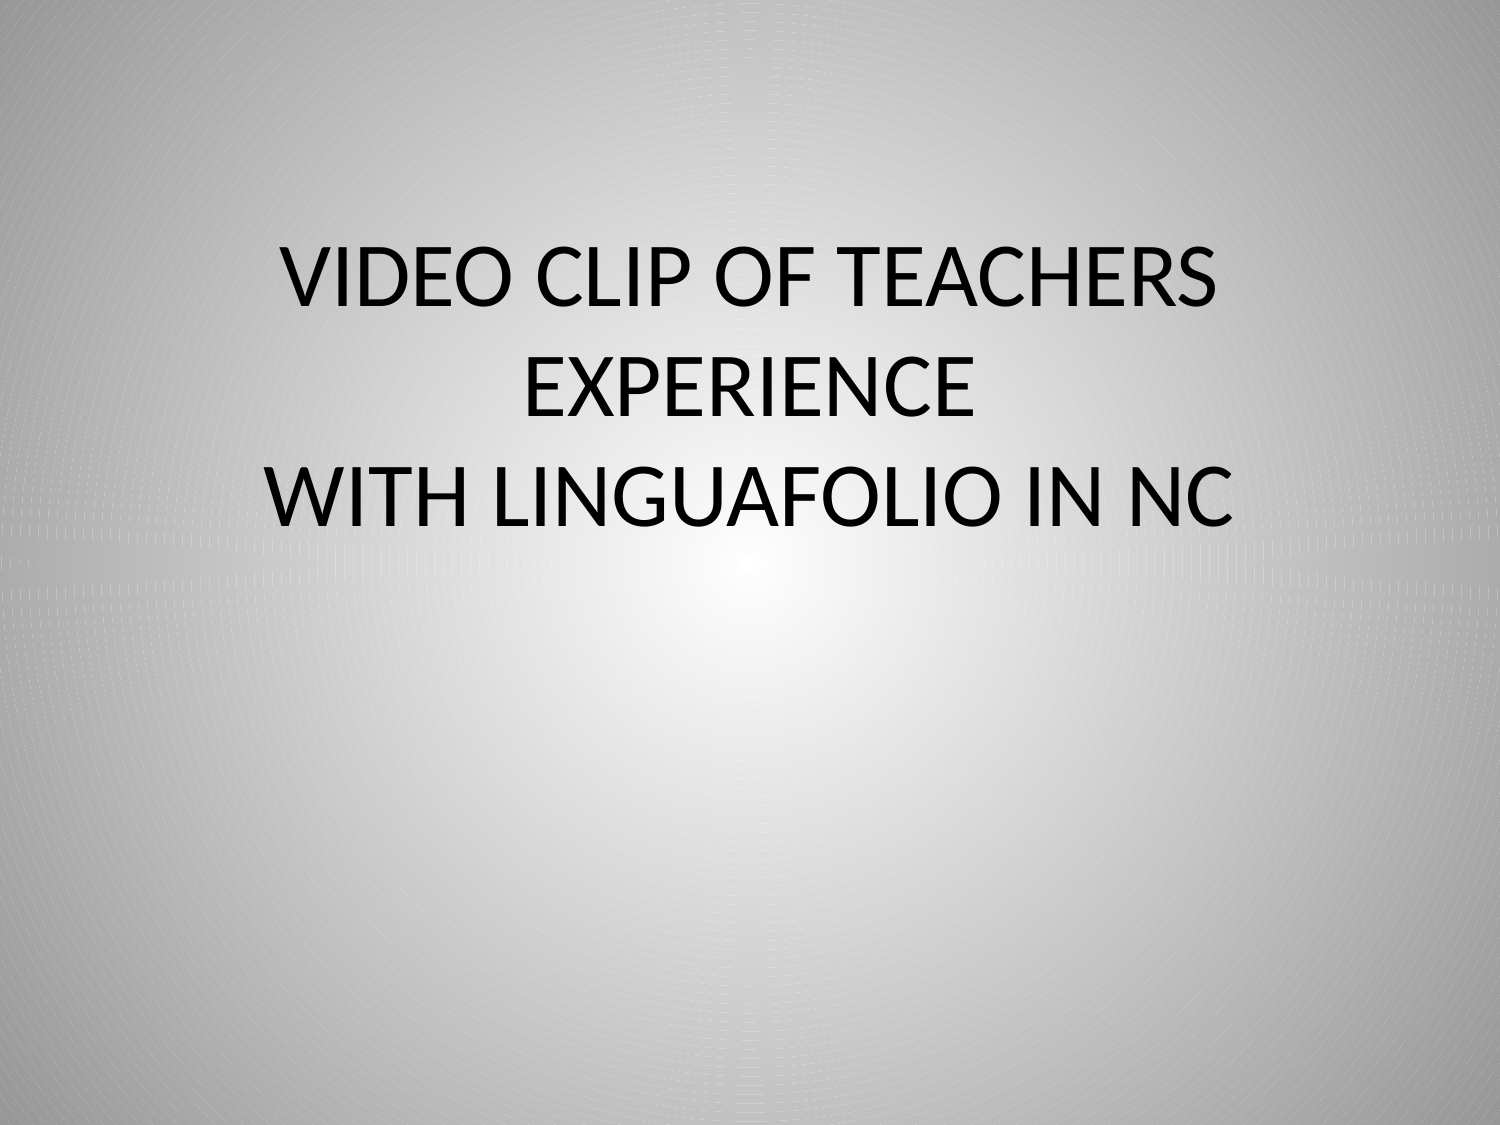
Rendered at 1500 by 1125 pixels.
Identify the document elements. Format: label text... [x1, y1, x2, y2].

title VIDEO CLIP OF TEACHERS EXPERIENCE WITH LINGUAFOLIO IN NC [75, 45, 1425, 825]
